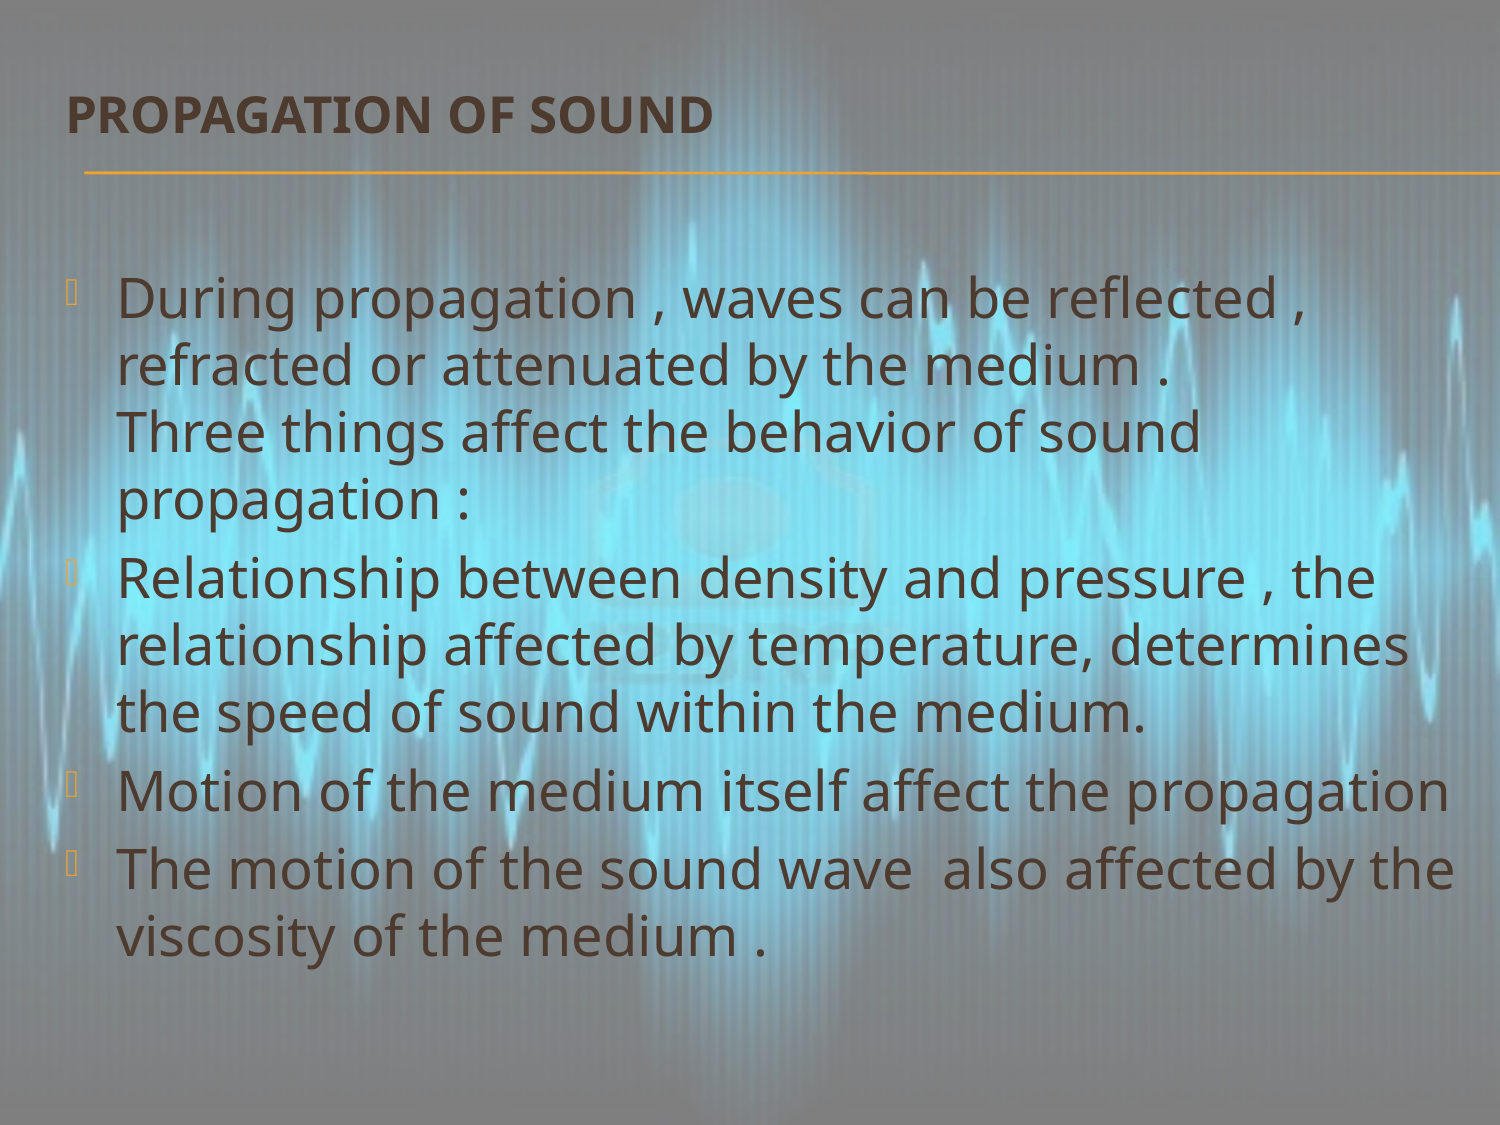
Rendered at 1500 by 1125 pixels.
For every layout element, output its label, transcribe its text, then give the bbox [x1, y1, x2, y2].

list During propagation , waves can be reflected , refracted or attenuated by the medium . Three things affect the behavior of sound propagation : Relationship between density and pressure , the relationship affected by temperature, determines the speed of sound within the medium. Motion of the medium itself affect the propagation The motion of the sound wave also affected by the viscosity of the medium . [49, 254, 1476, 998]
title Propagation of sound [50, 75, 1475, 213]
